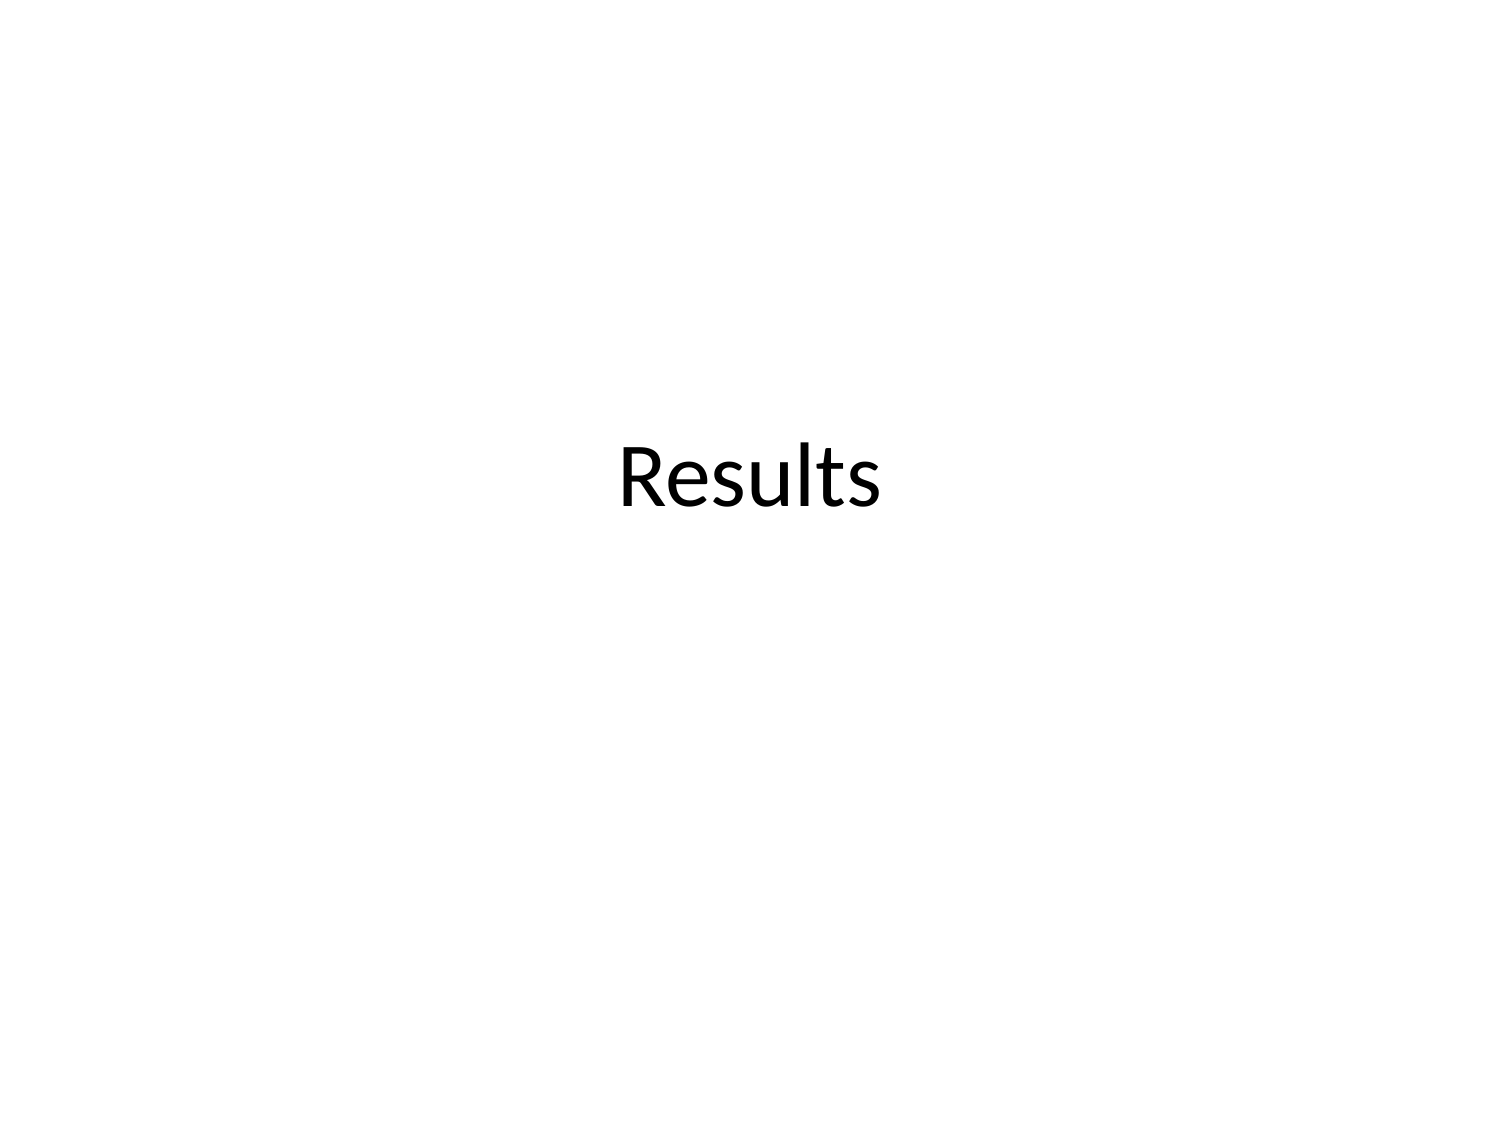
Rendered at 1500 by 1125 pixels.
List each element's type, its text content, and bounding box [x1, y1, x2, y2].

title Results [112, 349, 1388, 591]
